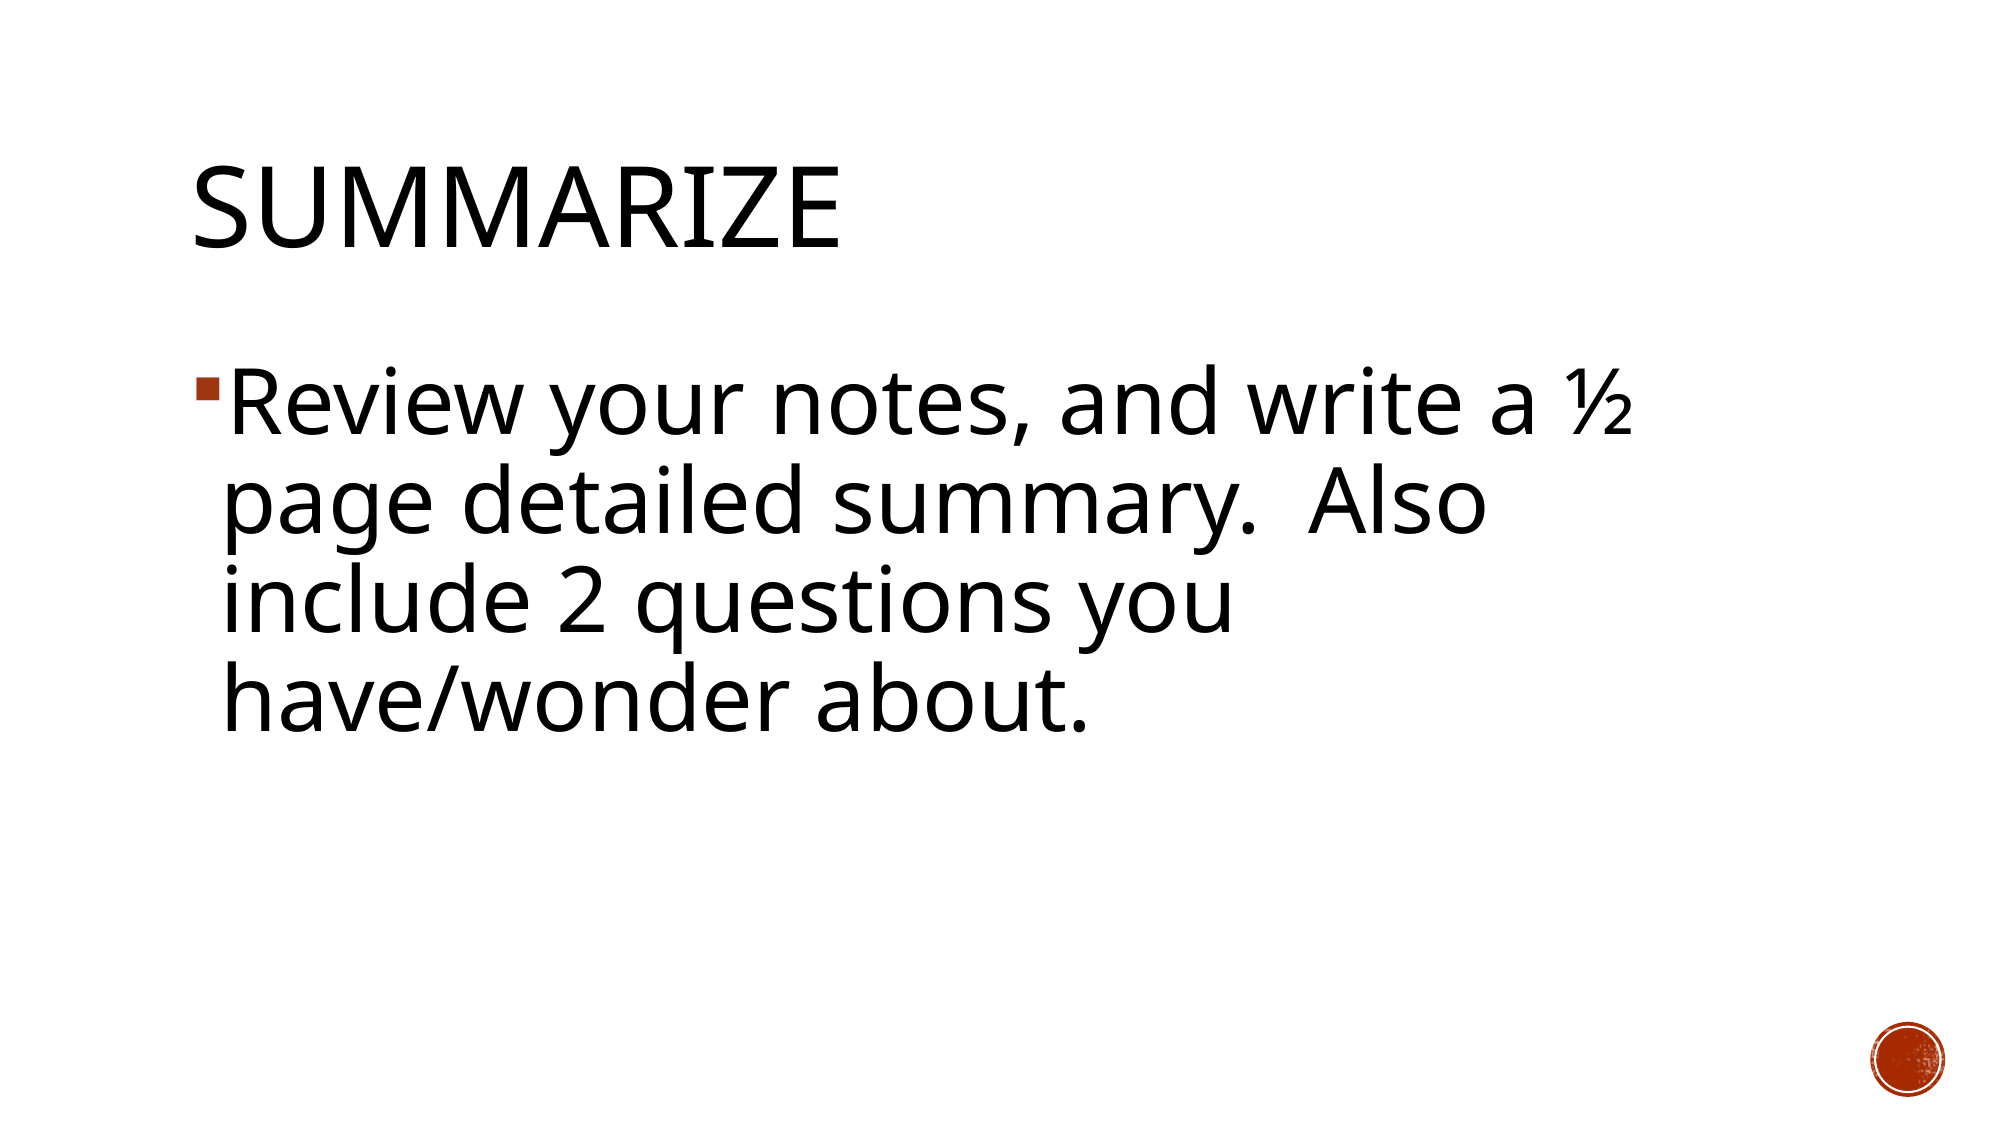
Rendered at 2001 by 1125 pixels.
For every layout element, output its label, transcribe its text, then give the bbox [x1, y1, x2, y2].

list Review your notes, and write a ½ page detailed summary. Also include 2 questions you have/wonder about. [175, 348, 1826, 1013]
title summarize [175, 79, 1826, 344]
